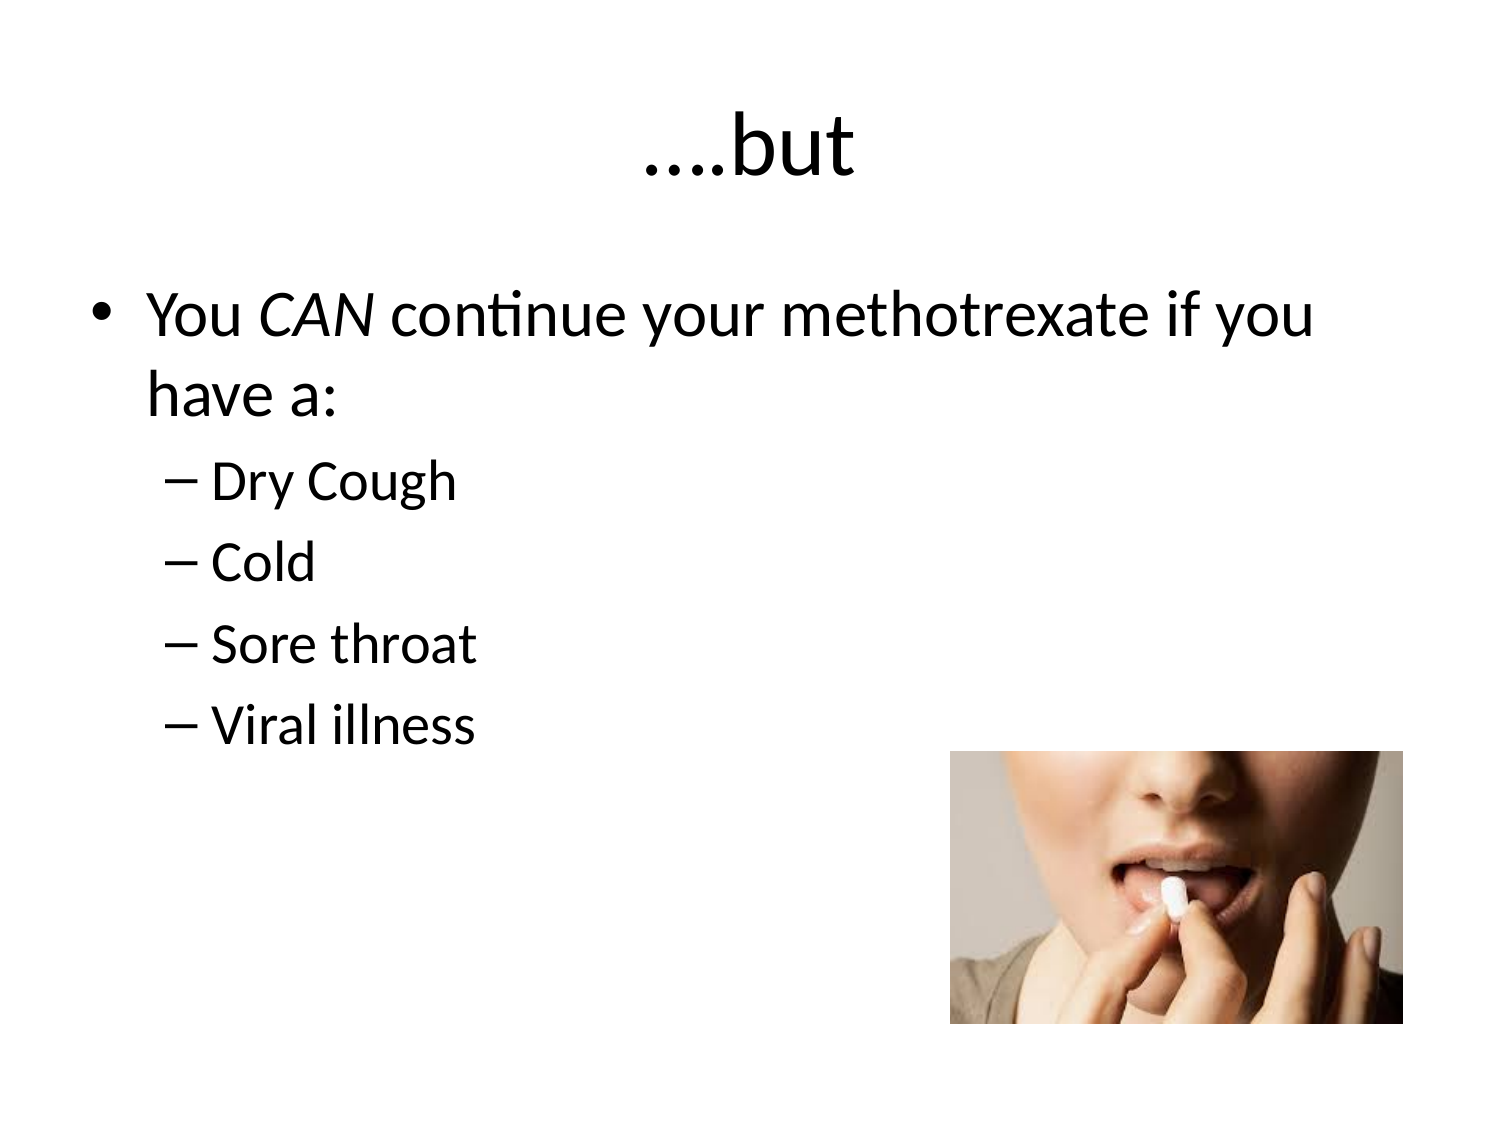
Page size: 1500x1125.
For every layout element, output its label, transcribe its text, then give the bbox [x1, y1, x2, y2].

title ….but [75, 45, 1425, 233]
list You CAN continue your methotrexate if you have a: Dry Cough Cold Sore throat Viral illness [75, 262, 1425, 1005]
picture [950, 751, 1403, 1024]
